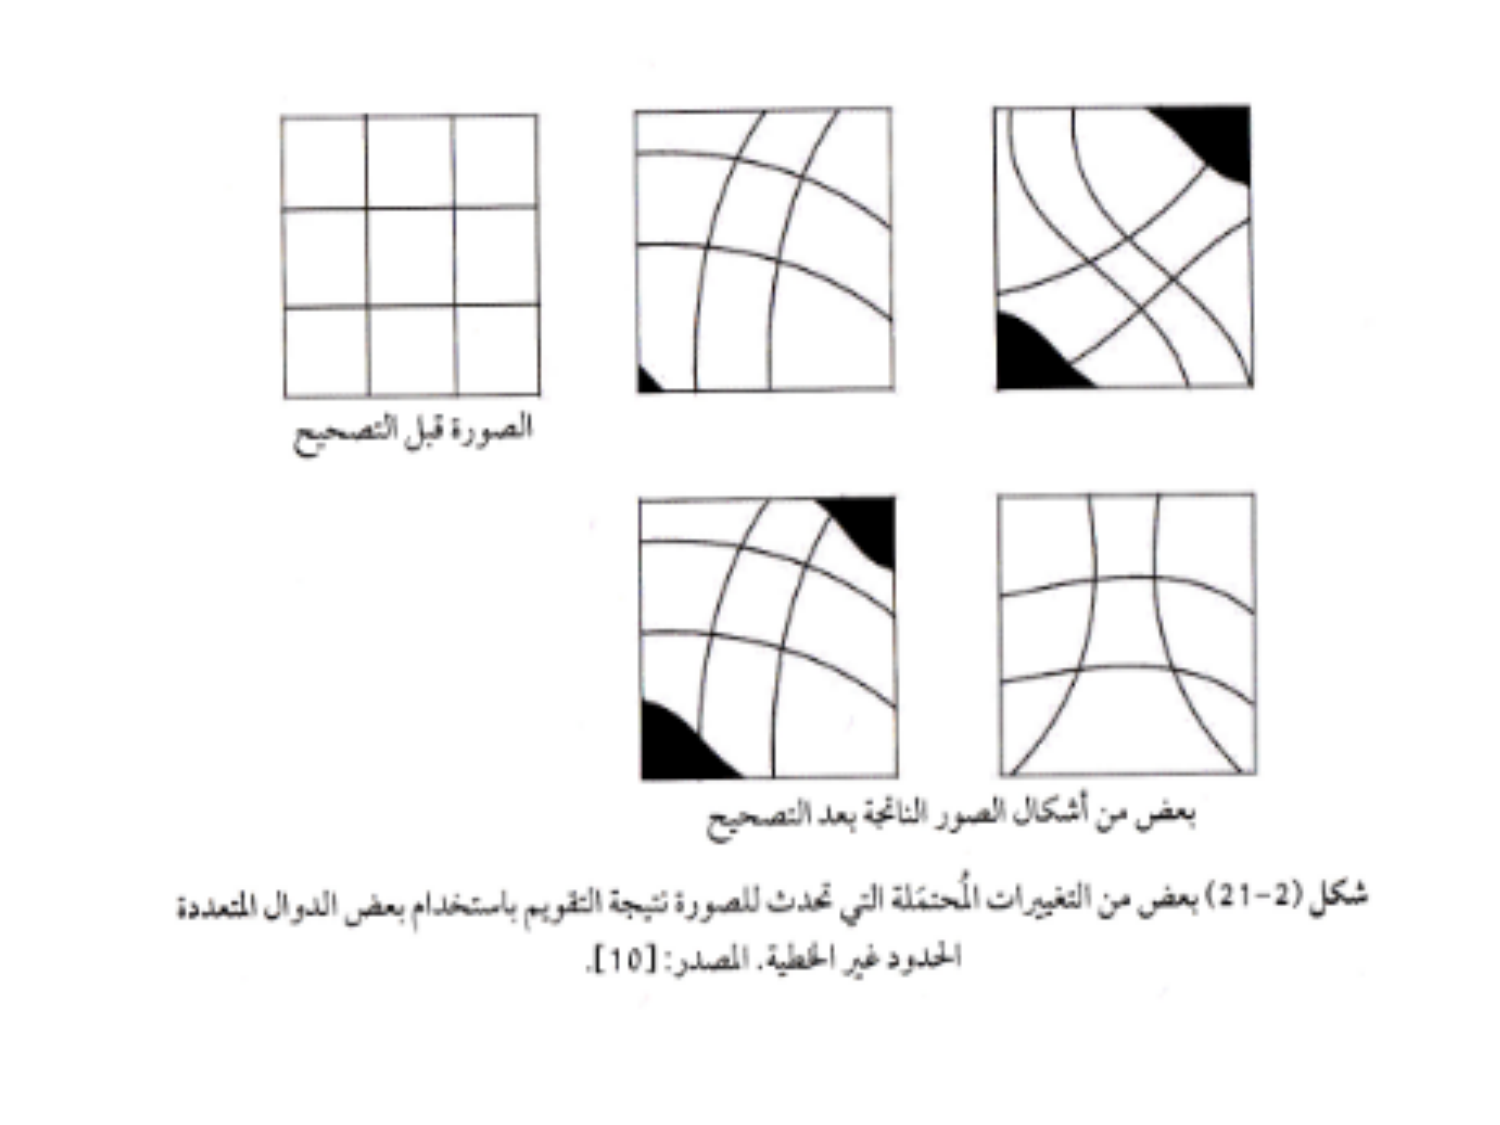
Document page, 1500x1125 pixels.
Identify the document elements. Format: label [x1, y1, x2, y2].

picture [111, 54, 1483, 1036]
